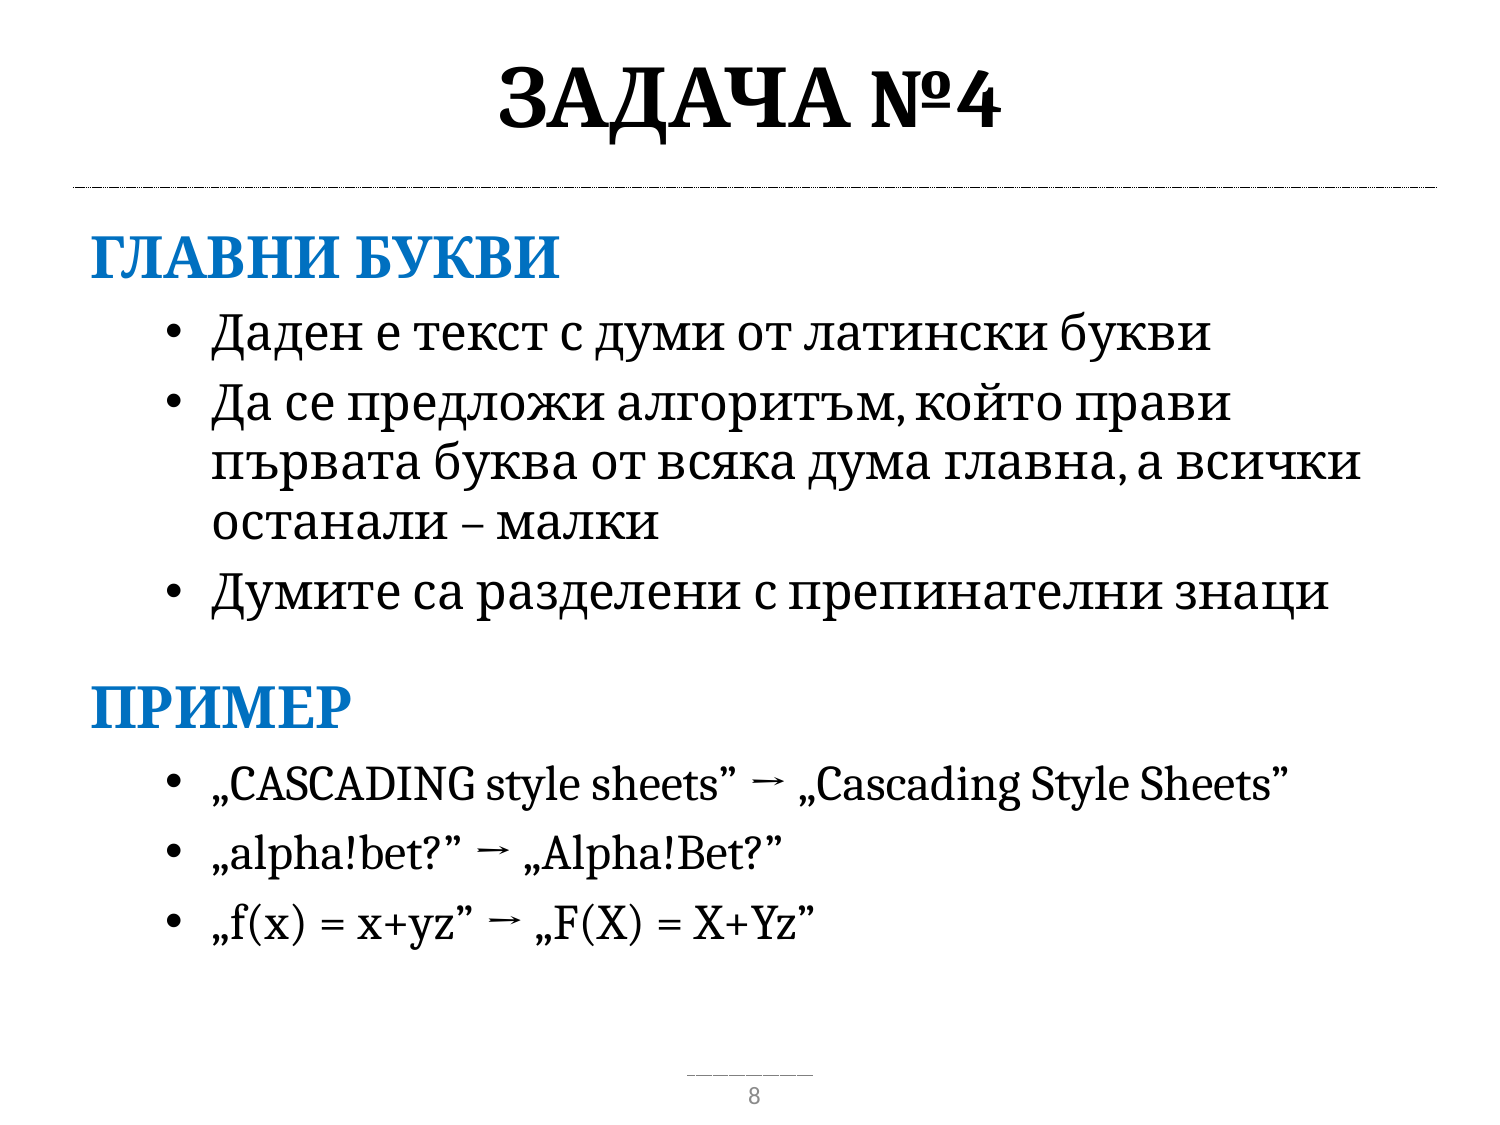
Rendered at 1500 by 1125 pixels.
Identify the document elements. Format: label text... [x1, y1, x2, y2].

slide_number 8 [579, 1065, 930, 1125]
title Задача №4 [0, 0, 1500, 188]
list Главни букви Даден е текст с думи от латински букви Да се предложи алгоритъм, който прави първата буква от всяка дума главна, а всички останали – малки Думите са разделени с препинателни знаци Пример „CASCADING style sheets” → „Cascading Style Sheets” „alpha!bet?” → „Alpha!Bet?” „f(x) = x+yz” → „F(X) = X+Yz” [75, 212, 1450, 1063]
